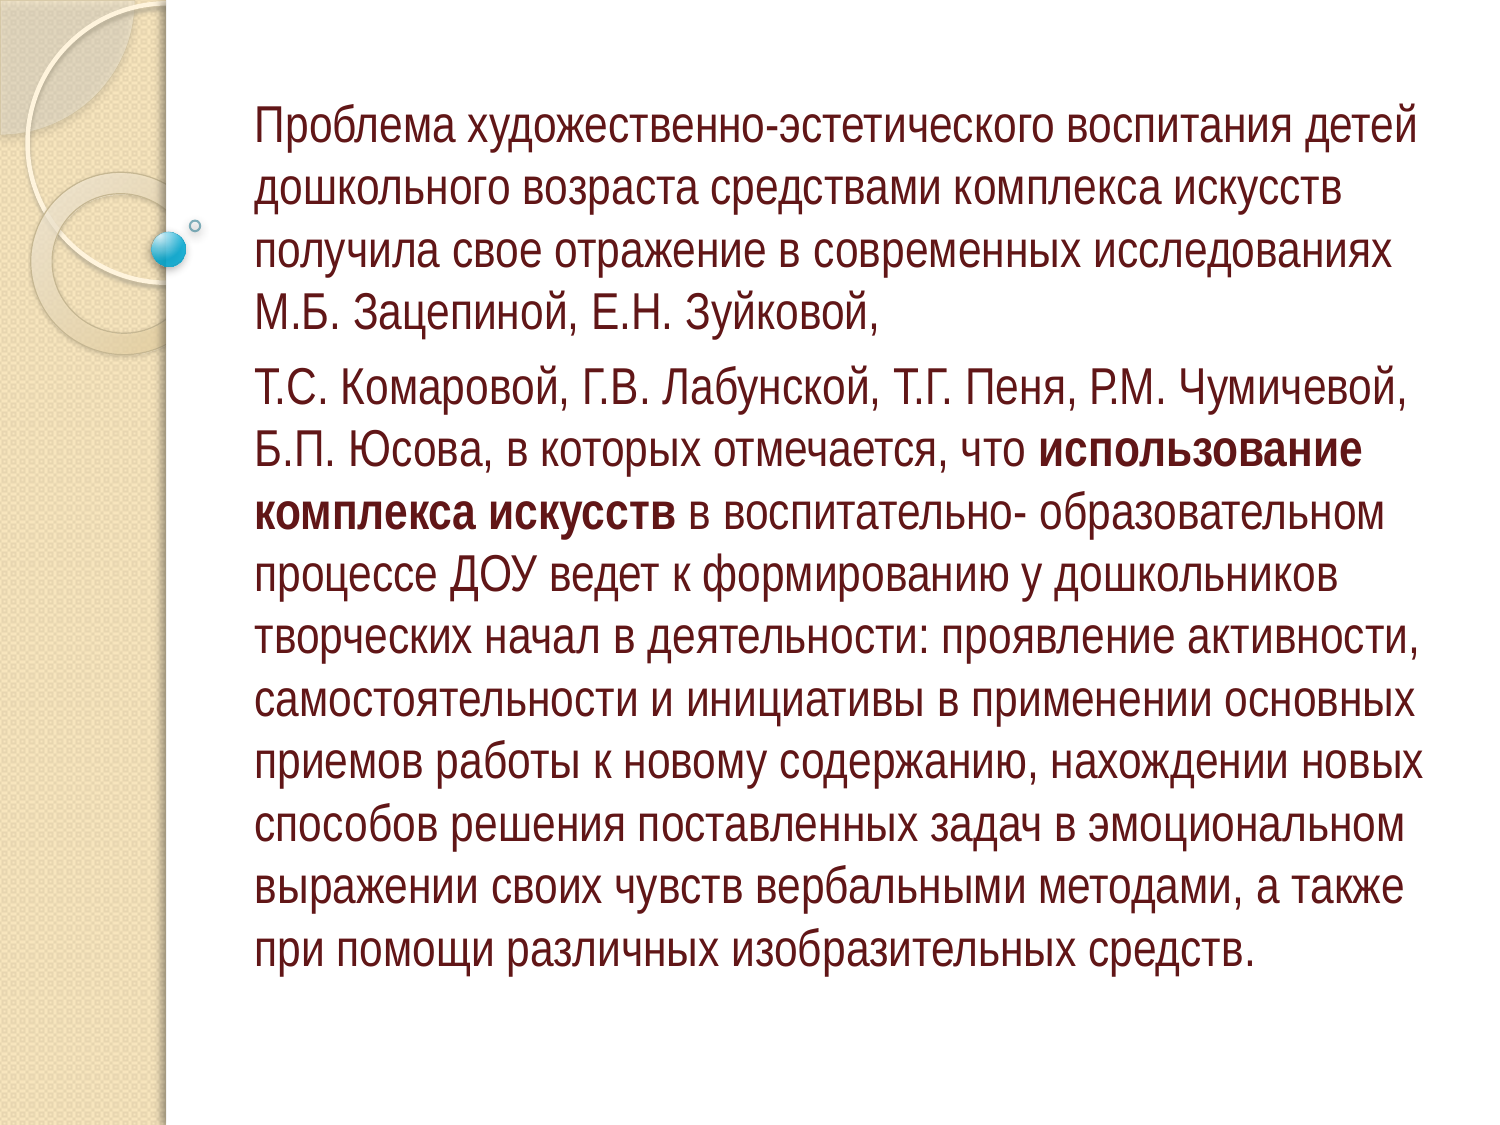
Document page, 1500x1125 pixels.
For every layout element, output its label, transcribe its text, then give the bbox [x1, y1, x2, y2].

subtitle Проблема художественно-эстетического воспитания детей дошкольного возраста средствами комплекса искусств получила свое отражение в современных исследованиях М.Б. Зацепиной, Е.Н. Зуйковой, Т.С. Комаровой, Г.В. Лабунской, Т.Г. Пеня, Р.М. Чумичевой, Б.П. Юсова, в которых отмечается, что использование комплекса искусств в воспитательно- образовательном процессе ДОУ ведет к формированию у дошкольников творческих начал в деятельности: проявление активности, самостоятельности и инициативы в применении основных приемов работы к новому содержанию, нахождении новых способов решения поставленных задач в эмоциональном выражении своих чувств вербальными методами, а также при помощи различных изобразительных средств. [234, 89, 1451, 1036]
